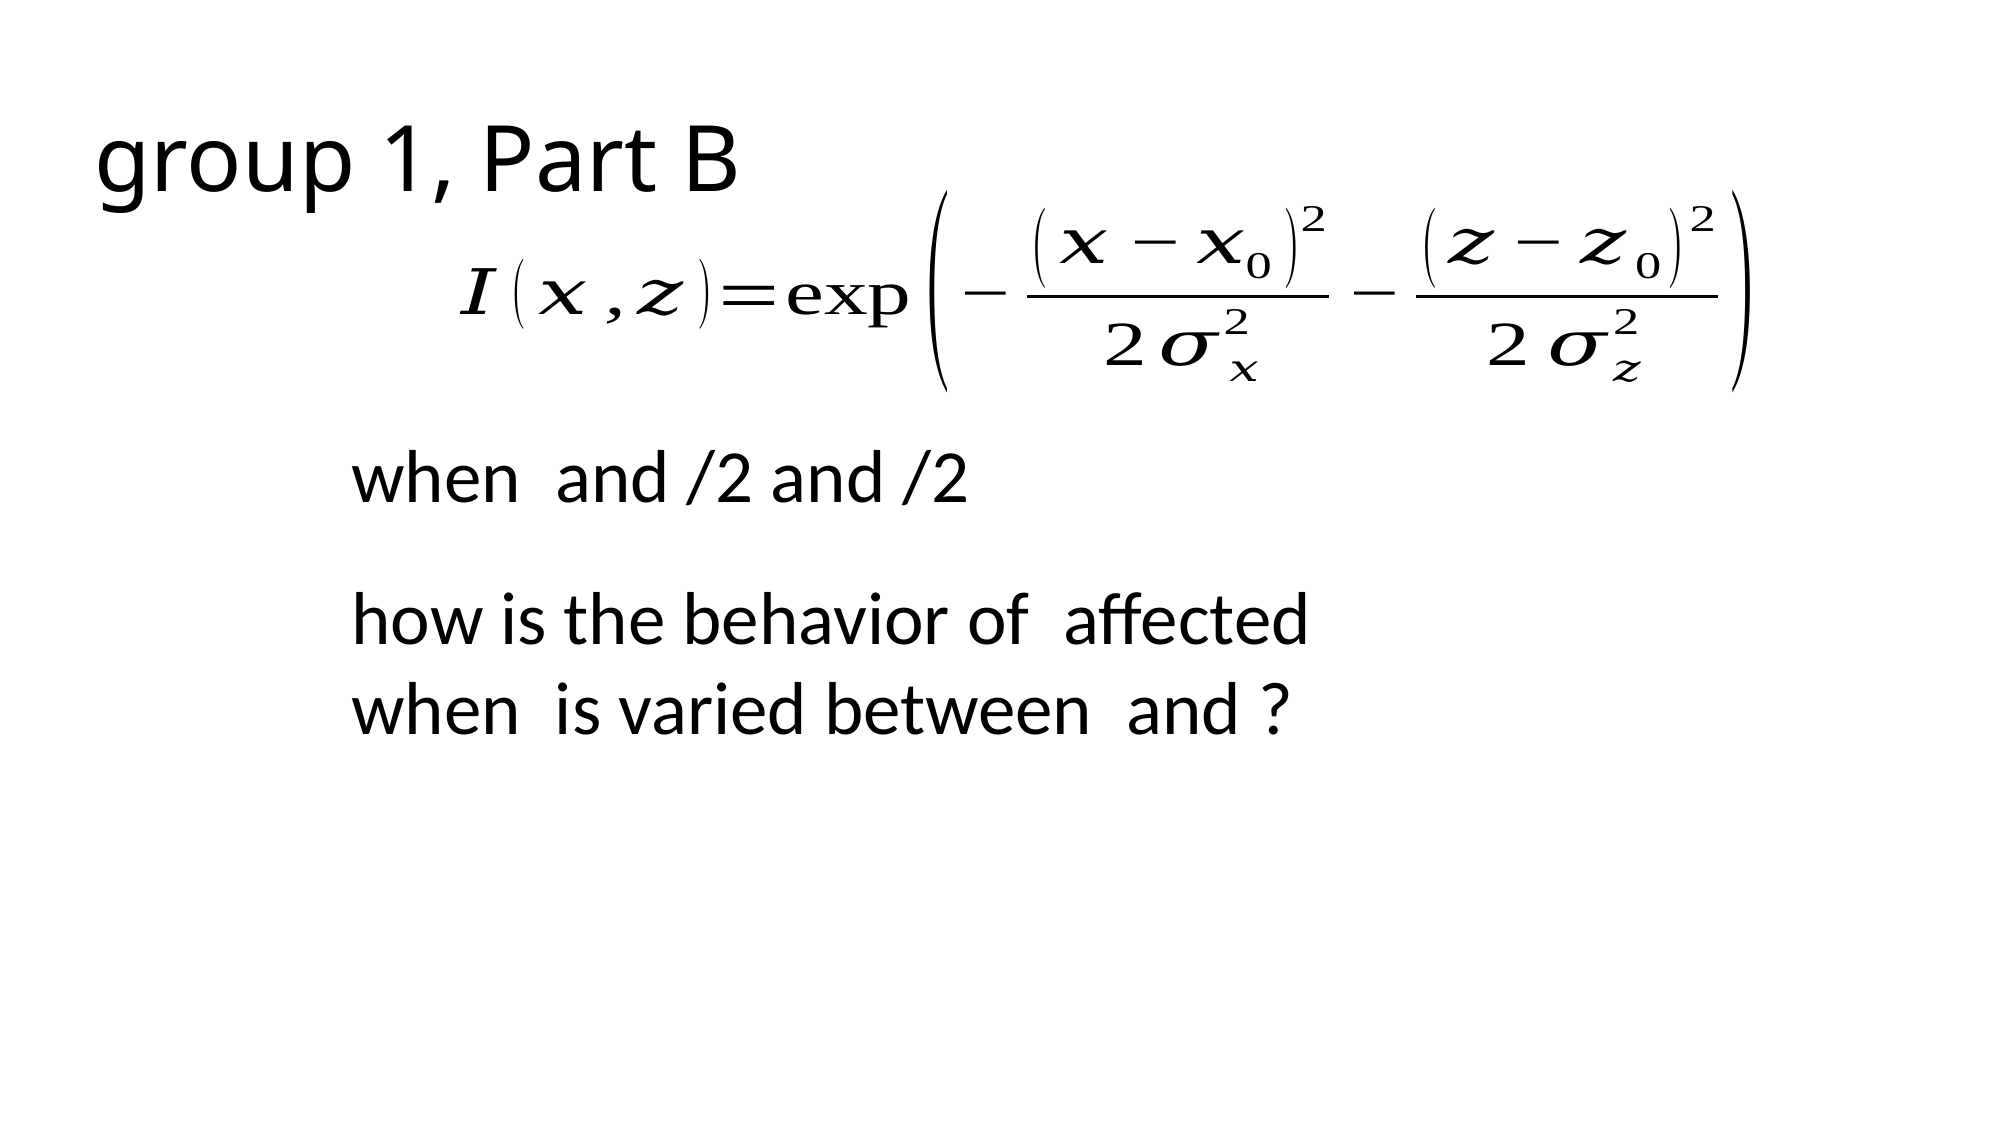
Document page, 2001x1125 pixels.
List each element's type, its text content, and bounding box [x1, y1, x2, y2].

title group 1, Part B [79, 52, 1805, 271]
